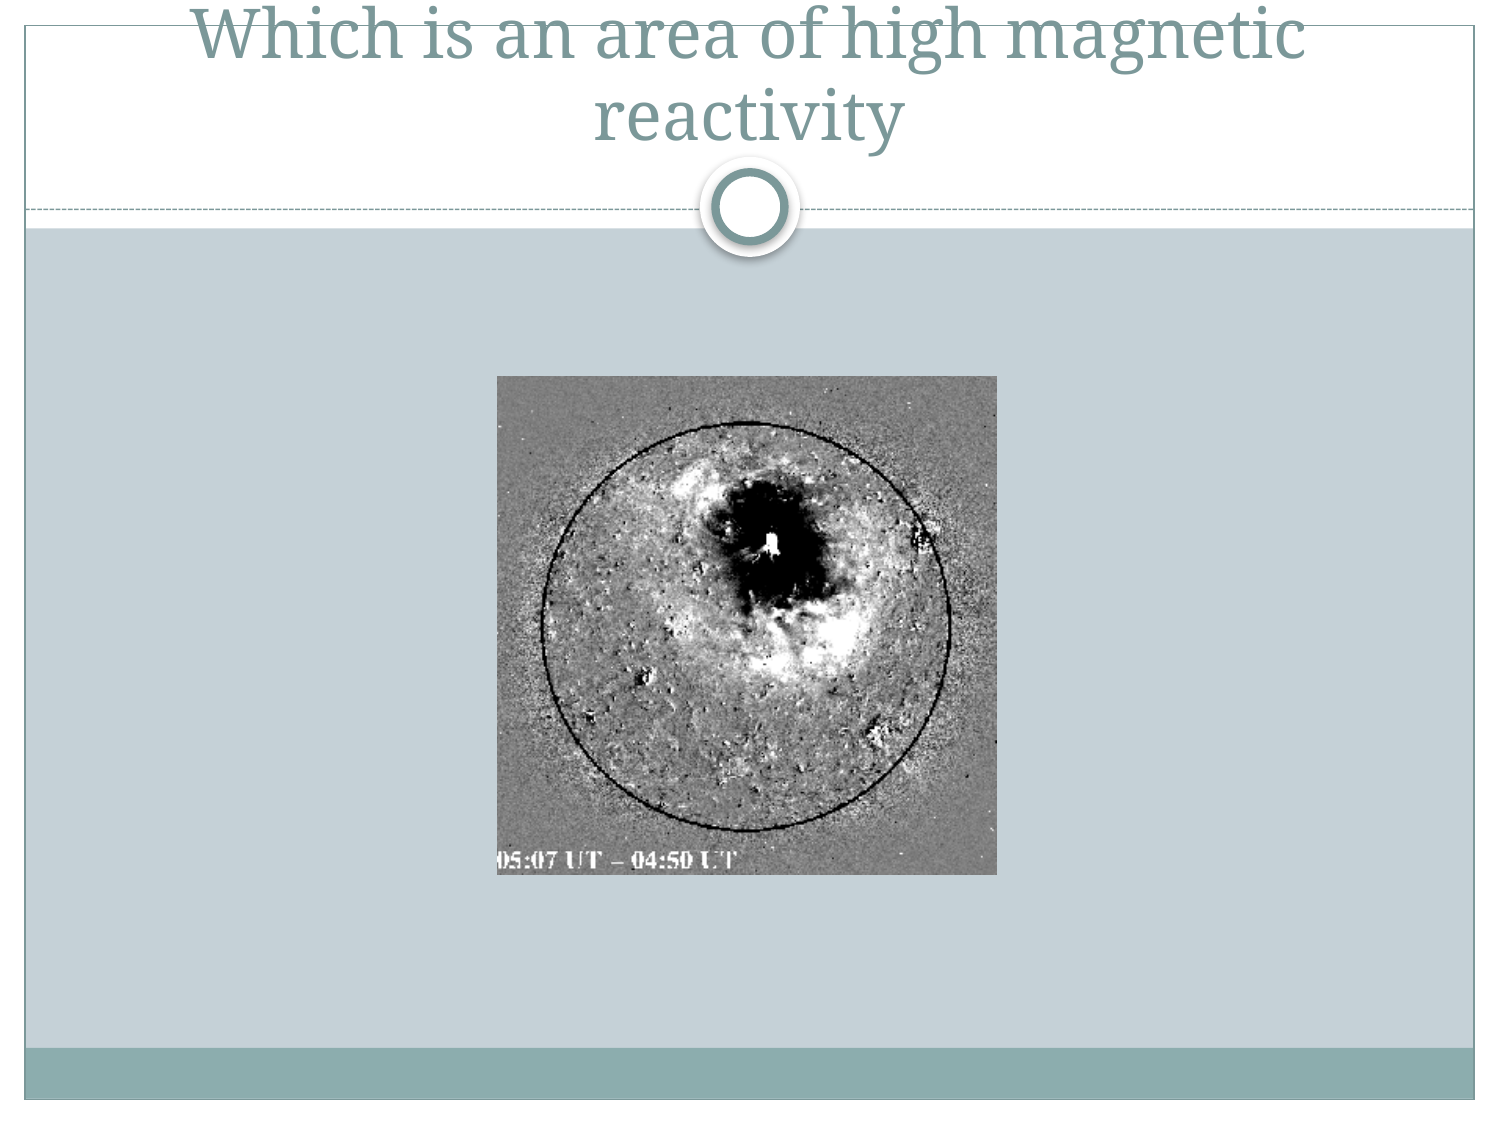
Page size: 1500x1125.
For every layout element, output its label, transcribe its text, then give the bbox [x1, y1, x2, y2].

title Which is an area of high magnetic reactivity [49, 37, 1450, 162]
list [497, 375, 997, 875]
